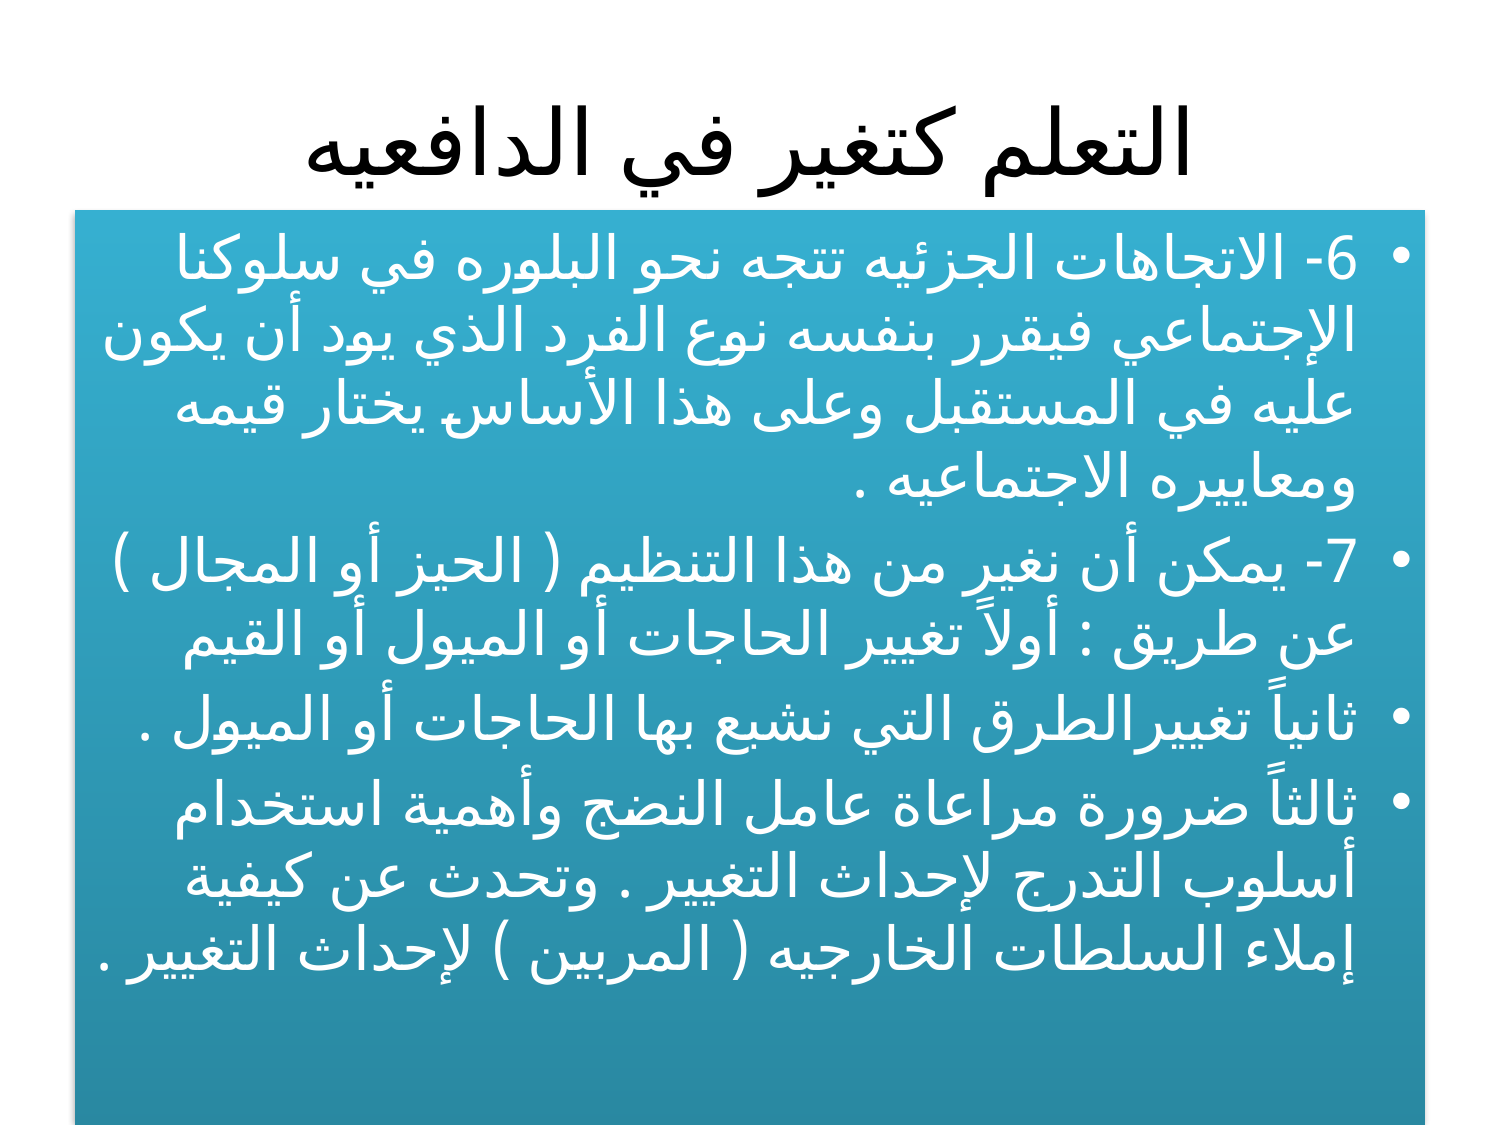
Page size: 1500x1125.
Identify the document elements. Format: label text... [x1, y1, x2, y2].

list 6- الاتجاهات الجزئيه تتجه نحو البلوره في سلوكنا الإجتماعي فيقرر بنفسه نوع الفرد الذي يود أن يكون عليه في المستقبل وعلى هذا الأساس يختار قيمه ومعاييره الاجتماعيه . 7- يمكن أن نغير من هذا التنظيم ( الحيز أو المجال ) عن طريق : أولاً تغيير الحاجات أو الميول أو القيم ثانياً تغييرالطرق التي نشبع بها الحاجات أو الميول . ثالثاً ضرورة مراعاة عامل النضج وأهمية استخدام أسلوب التدرج لإحداث التغيير . وتحدث عن كيفية إملاء السلطات الخارجيه ( المربين ) لإحداث التغيير . [75, 210, 1425, 1125]
title التعلم كتغير في الدافعيه [75, 45, 1425, 209]
